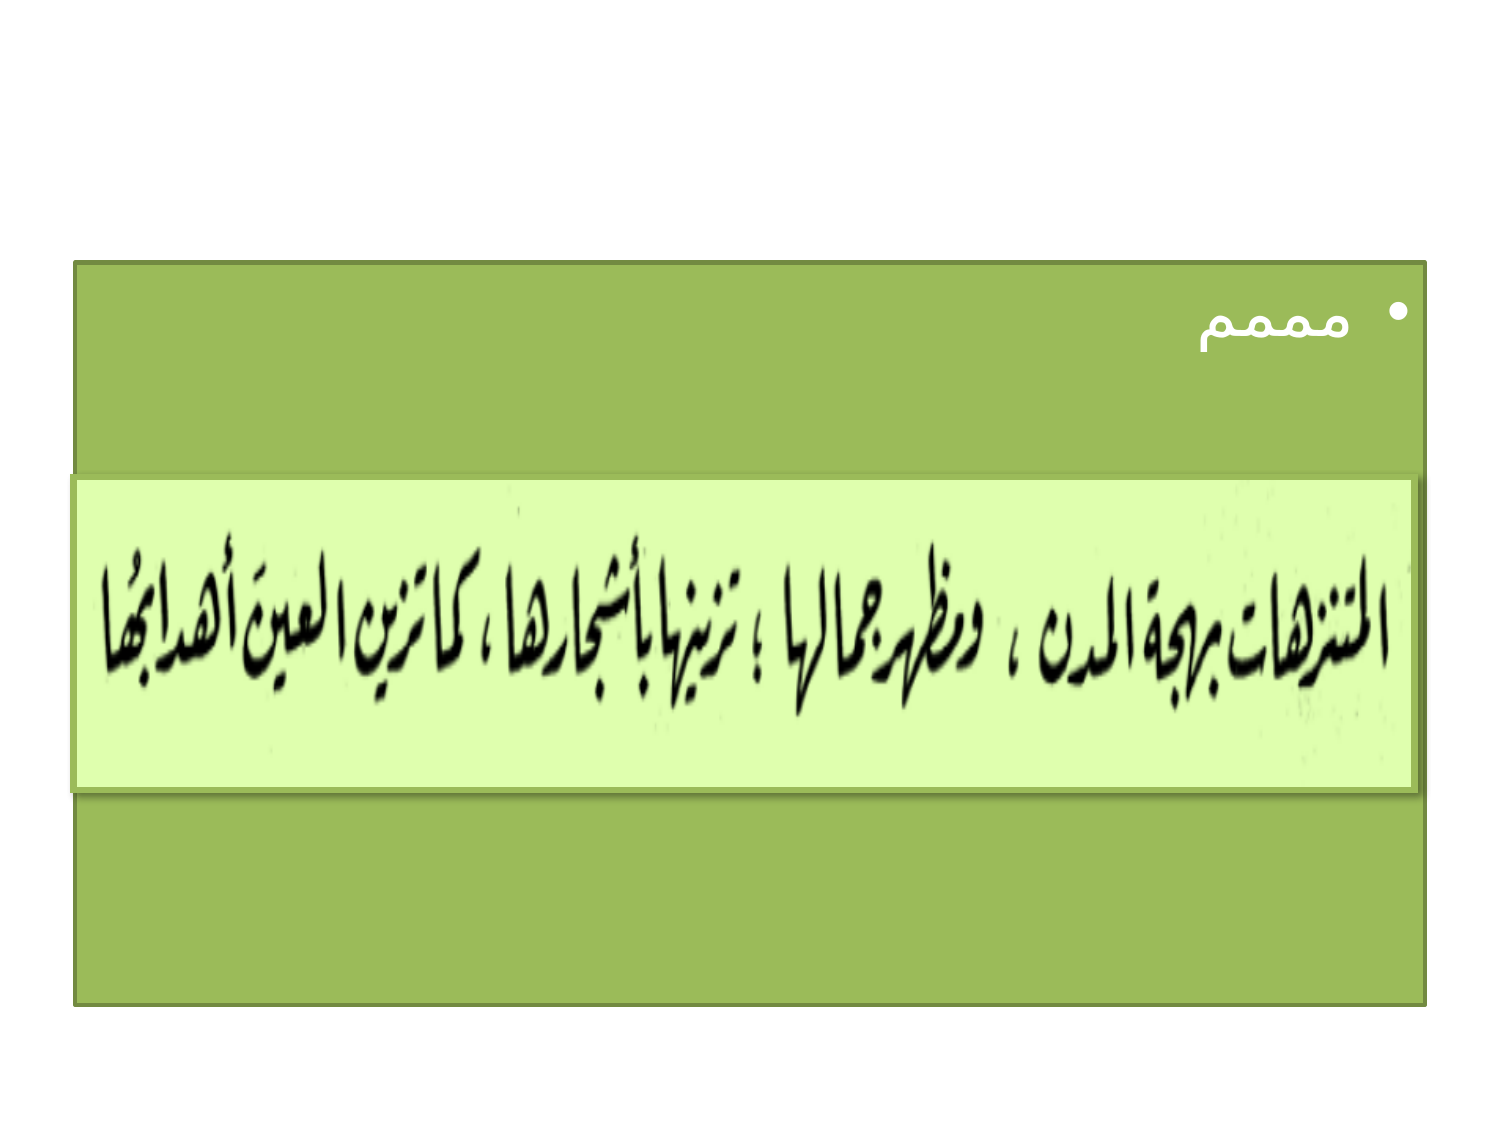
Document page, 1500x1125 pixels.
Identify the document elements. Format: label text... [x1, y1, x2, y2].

list مممم [73, 799, 1427, 1007]
list مممم [73, 260, 1427, 476]
picture [76, 479, 1412, 788]
